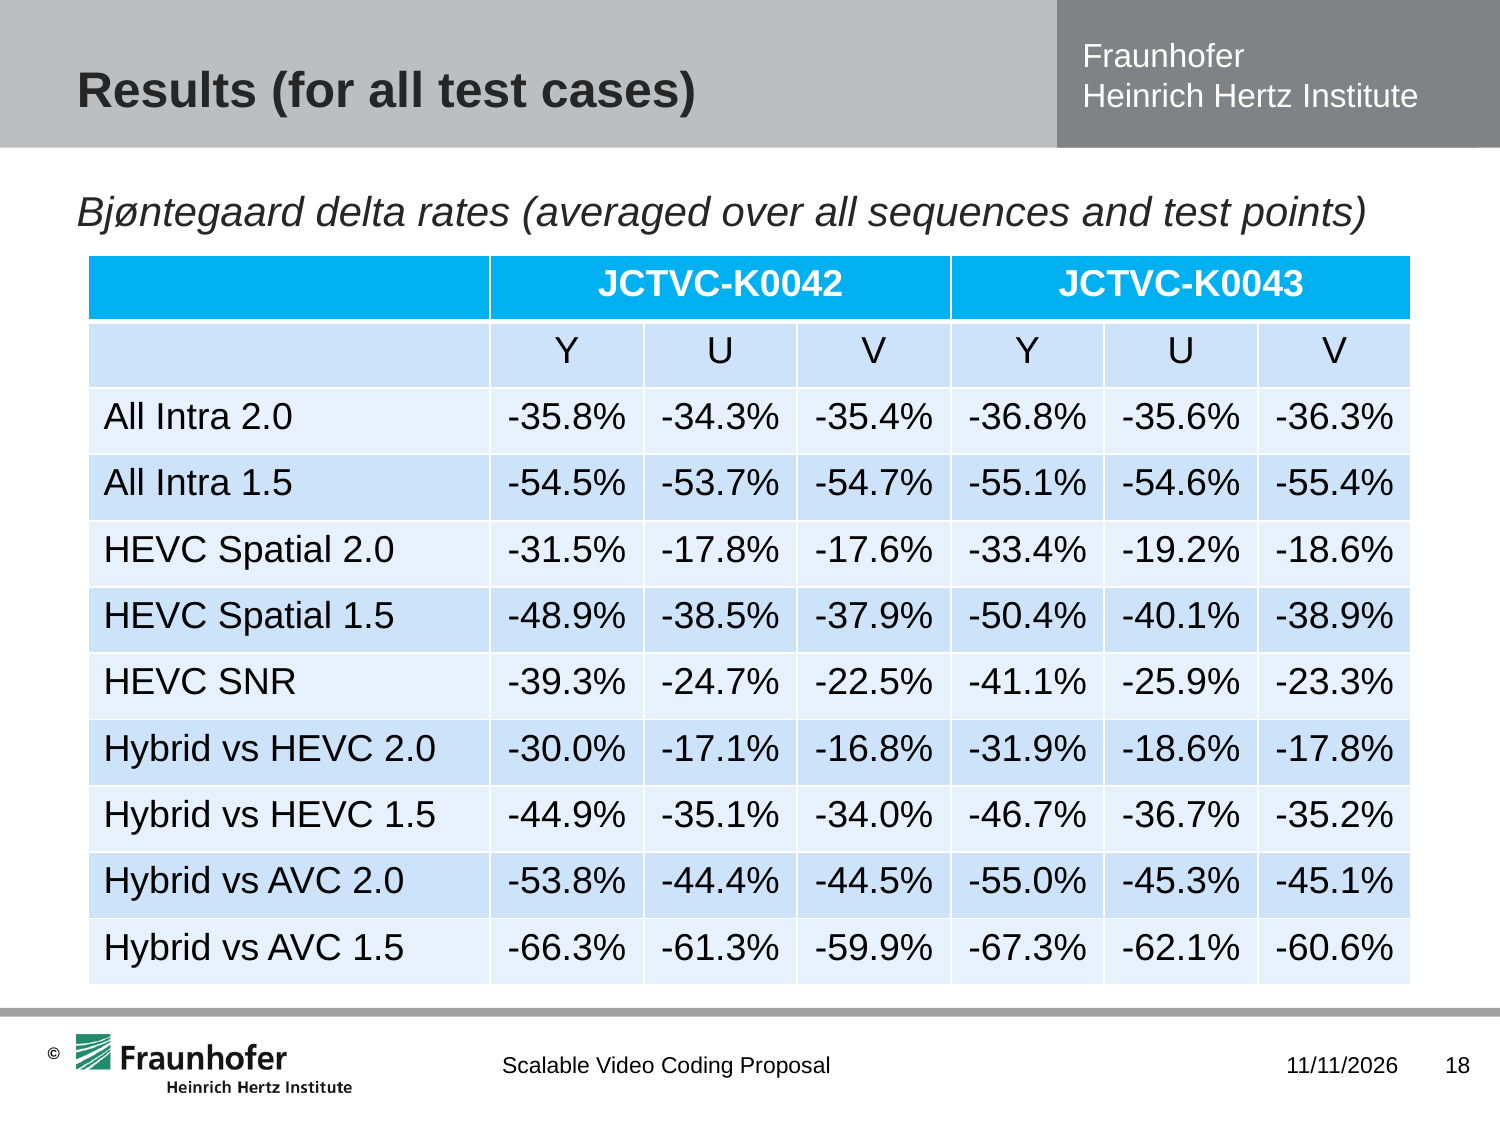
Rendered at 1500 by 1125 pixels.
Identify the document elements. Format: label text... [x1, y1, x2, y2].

table_cell -17.8% [1259, 720, 1410, 785]
table_cell -41.1% [952, 654, 1103, 719]
table_cell U [645, 324, 796, 387]
table_cell -55.0% [952, 853, 1103, 918]
table_cell HEVC SNR [89, 654, 489, 719]
table_cell Hybrid vs AVC 2.0 [89, 853, 489, 918]
table_cell -44.4% [645, 853, 796, 918]
table_cell -54.7% [798, 455, 950, 520]
table_cell -35.1% [645, 787, 796, 851]
table_cell -44.9% [491, 787, 643, 851]
table_cell -54.6% [1105, 455, 1257, 520]
table_cell -35.4% [798, 389, 950, 453]
picture [76, 1034, 352, 1093]
table_cell -36.8% [952, 389, 1103, 453]
table_cell HEVC Spatial 2.0 [89, 522, 489, 586]
table_cell -36.7% [1105, 787, 1257, 851]
table_cell -38.5% [645, 588, 796, 652]
table_cell -18.6% [1259, 522, 1410, 586]
table_cell -53.8% [491, 853, 643, 918]
table_cell All Intra 1.5 [89, 455, 489, 520]
table_cell -55.4% [1259, 455, 1410, 520]
table_cell All Intra 2.0 [89, 389, 489, 453]
table_cell -30.0% [491, 720, 643, 785]
table_cell -35.6% [1105, 389, 1257, 453]
table_cell -45.1% [1259, 853, 1410, 918]
table_cell -25.9% [1105, 654, 1257, 719]
table_cell -50.4% [952, 588, 1103, 652]
table_cell -55.1% [952, 455, 1103, 520]
table_cell HEVC Spatial 1.5 [89, 588, 489, 652]
table_cell -37.9% [798, 588, 950, 652]
table_cell -17.6% [798, 522, 950, 586]
table_cell [89, 324, 489, 387]
table_cell -60.6% [1259, 919, 1410, 984]
table_cell -62.1% [1105, 919, 1257, 984]
table_cell Hybrid vs HEVC 2.0 [89, 720, 489, 785]
table_cell -24.7% [645, 654, 796, 719]
table_cell -36.3% [1259, 389, 1410, 453]
table_cell -34.0% [798, 787, 950, 851]
table_cell -45.3% [1105, 853, 1257, 918]
table_cell -23.3% [1259, 654, 1410, 719]
table_cell -40.1% [1105, 588, 1257, 652]
table_cell -17.8% [645, 522, 796, 586]
table_cell -17.1% [645, 720, 796, 785]
table_cell -35.8% [491, 389, 643, 453]
table_cell -22.5% [798, 654, 950, 719]
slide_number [1019, 1034, 1394, 1094]
table_cell Y [952, 324, 1103, 387]
table_cell U [1105, 324, 1257, 387]
table_cell -18.6% [1105, 720, 1257, 785]
table_cell -44.5% [798, 853, 950, 918]
table_header JCTVC-K0042 [491, 256, 950, 319]
table_cell -35.2% [1259, 787, 1410, 851]
table_cell -54.5% [491, 455, 643, 520]
table_cell -48.9% [491, 588, 643, 652]
table_cell -66.3% [491, 919, 643, 984]
table_cell -31.5% [491, 522, 643, 586]
table_cell -61.3% [645, 919, 796, 984]
table_cell V [1259, 324, 1410, 387]
title Results (for all test cases) [76, 58, 1022, 118]
table_cell -31.9% [952, 720, 1103, 785]
list Bjøntegaard delta rates (averaged over all sequences and test points) [76, 184, 1459, 256]
table_cell -19.2% [1105, 522, 1257, 586]
table_cell Hybrid vs AVC 1.5 [89, 919, 489, 984]
table_cell -67.3% [952, 919, 1103, 984]
table_cell -38.9% [1259, 588, 1410, 652]
table_cell -39.3% [491, 654, 643, 719]
table_cell -16.8% [798, 720, 950, 785]
table_header [89, 256, 489, 319]
table_header JCTVC-K0043 [952, 256, 1410, 319]
footer Scalable Video Coding Proposal [442, 1034, 1008, 1094]
table_cell Hybrid vs HEVC 1.5 [89, 787, 489, 851]
table_cell -34.3% [645, 389, 796, 453]
table_cell -33.4% [952, 522, 1103, 586]
table_cell Y [491, 324, 643, 387]
table_cell -46.7% [952, 787, 1103, 851]
table_cell -59.9% [798, 919, 950, 984]
slide_number 18 [1394, 1034, 1471, 1094]
table_cell V [798, 324, 950, 387]
table_cell -53.7% [645, 455, 796, 520]
